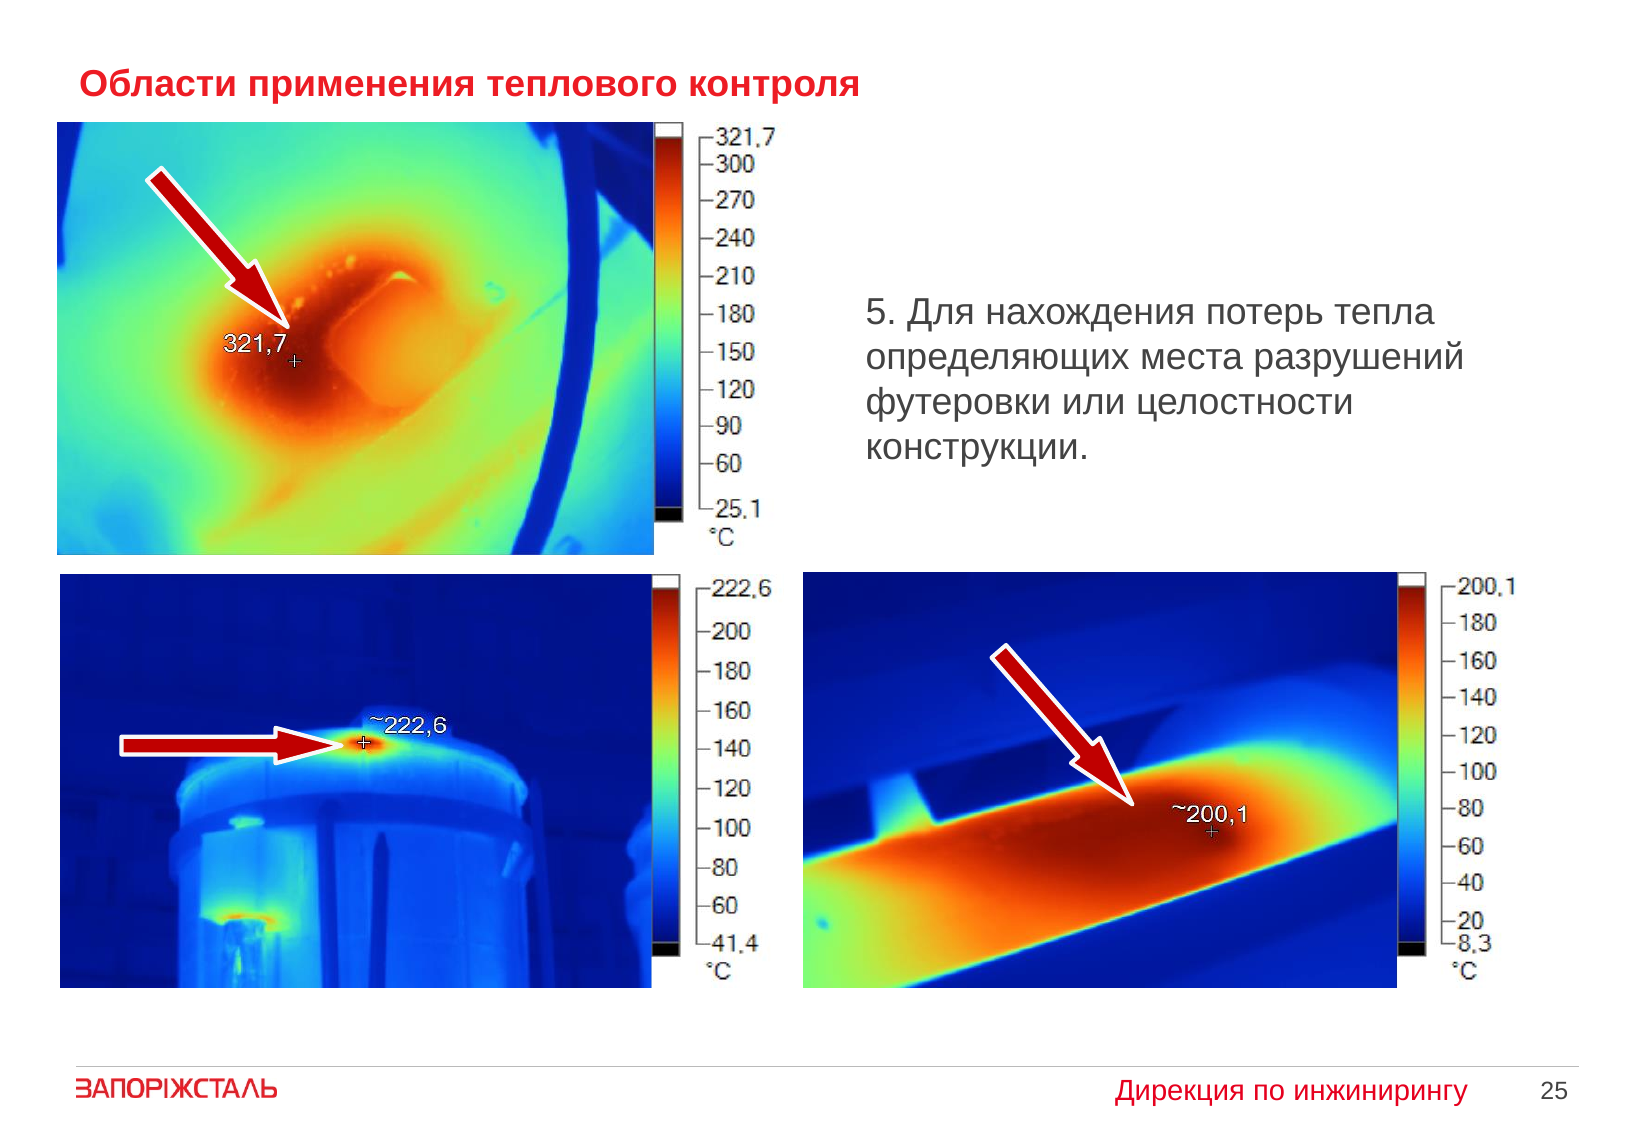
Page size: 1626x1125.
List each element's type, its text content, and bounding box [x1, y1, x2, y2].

title Области применения теплового контроля [79, 58, 1014, 105]
text_box [34, 105, 1581, 1005]
picture [803, 572, 1530, 988]
picture [76, 1078, 277, 1098]
text_box 5. Для нахождения потерь тепла определяющих места разрушений футеровки или целостности конструкции. [850, 279, 1568, 475]
picture [60, 574, 784, 988]
picture [57, 122, 788, 556]
slide_number 25 [1483, 1066, 1584, 1104]
